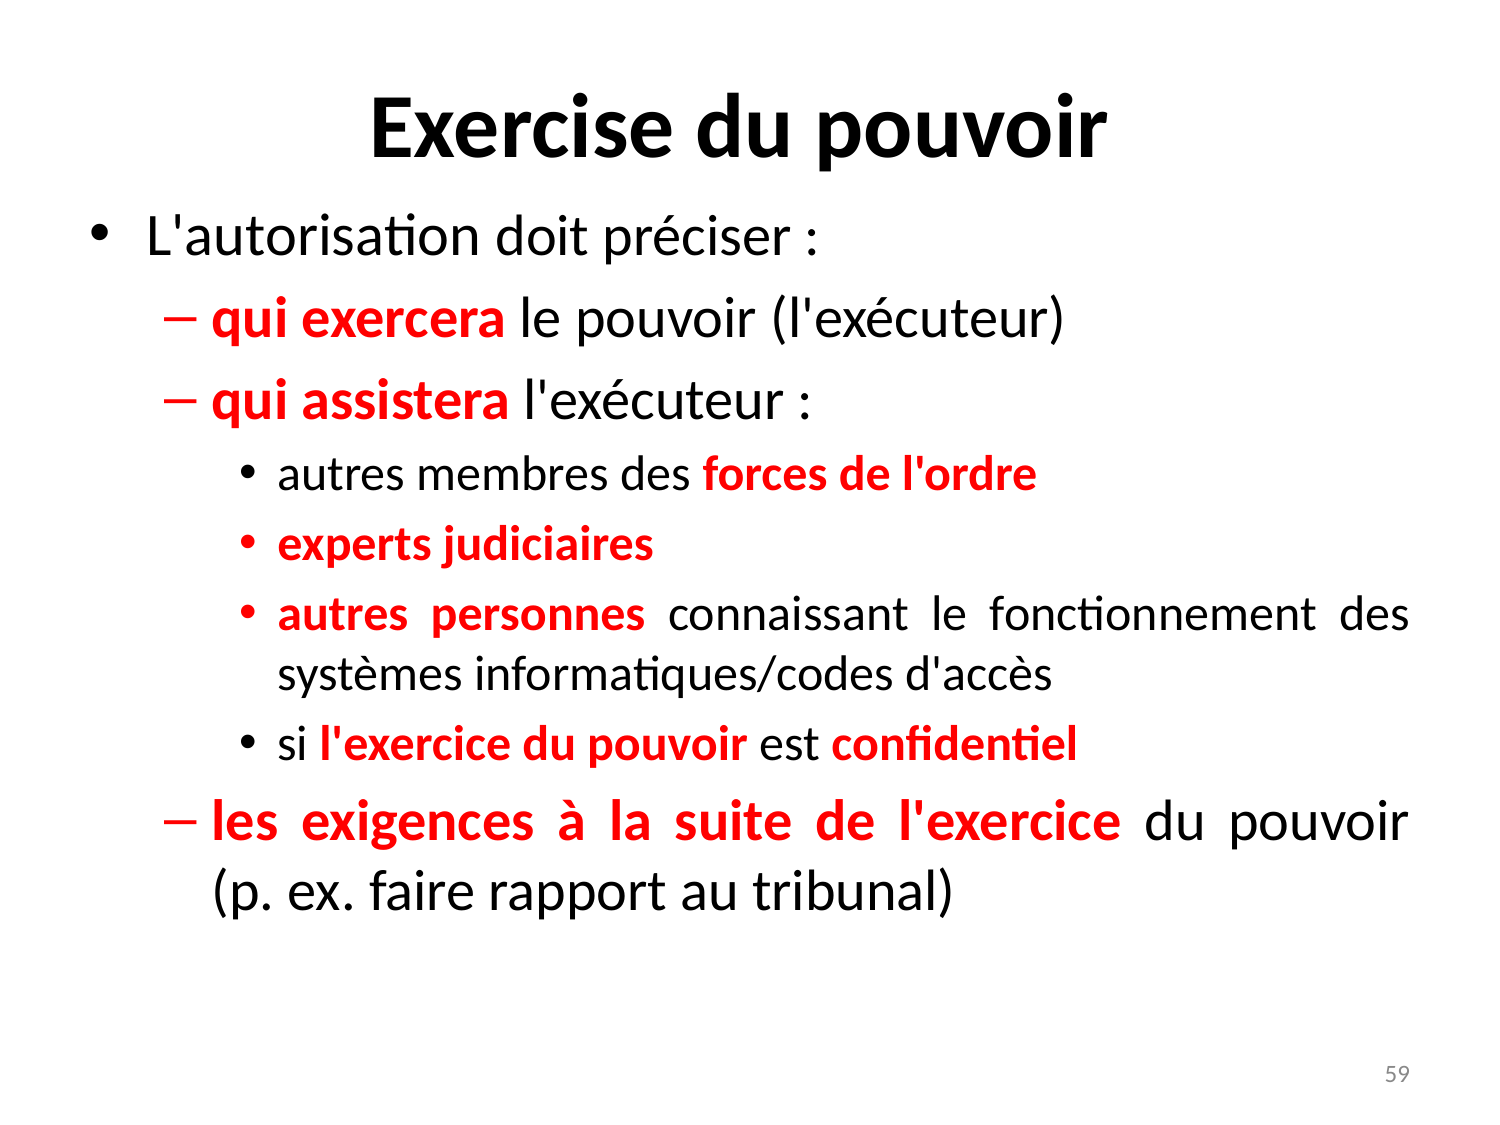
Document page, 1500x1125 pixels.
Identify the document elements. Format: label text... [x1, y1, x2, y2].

title Exercise du pouvoir [75, 27, 1425, 187]
slide_number 59 [1074, 1042, 1425, 1103]
text_box L'autorisation doit préciser : qui exercera le pouvoir (l'exécuteur) qui assistera l'exécuteur : autres membres des forces de l'ordre experts judiciaires autres personnes connaissant le fonctionnement des systèmes informatiques/codes d'accès si l'exercice du pouvoir est confidentiel les exigences à la suite de l'exercice du pouvoir (p. ex. faire rapport au tribunal) [74, 187, 1425, 959]
